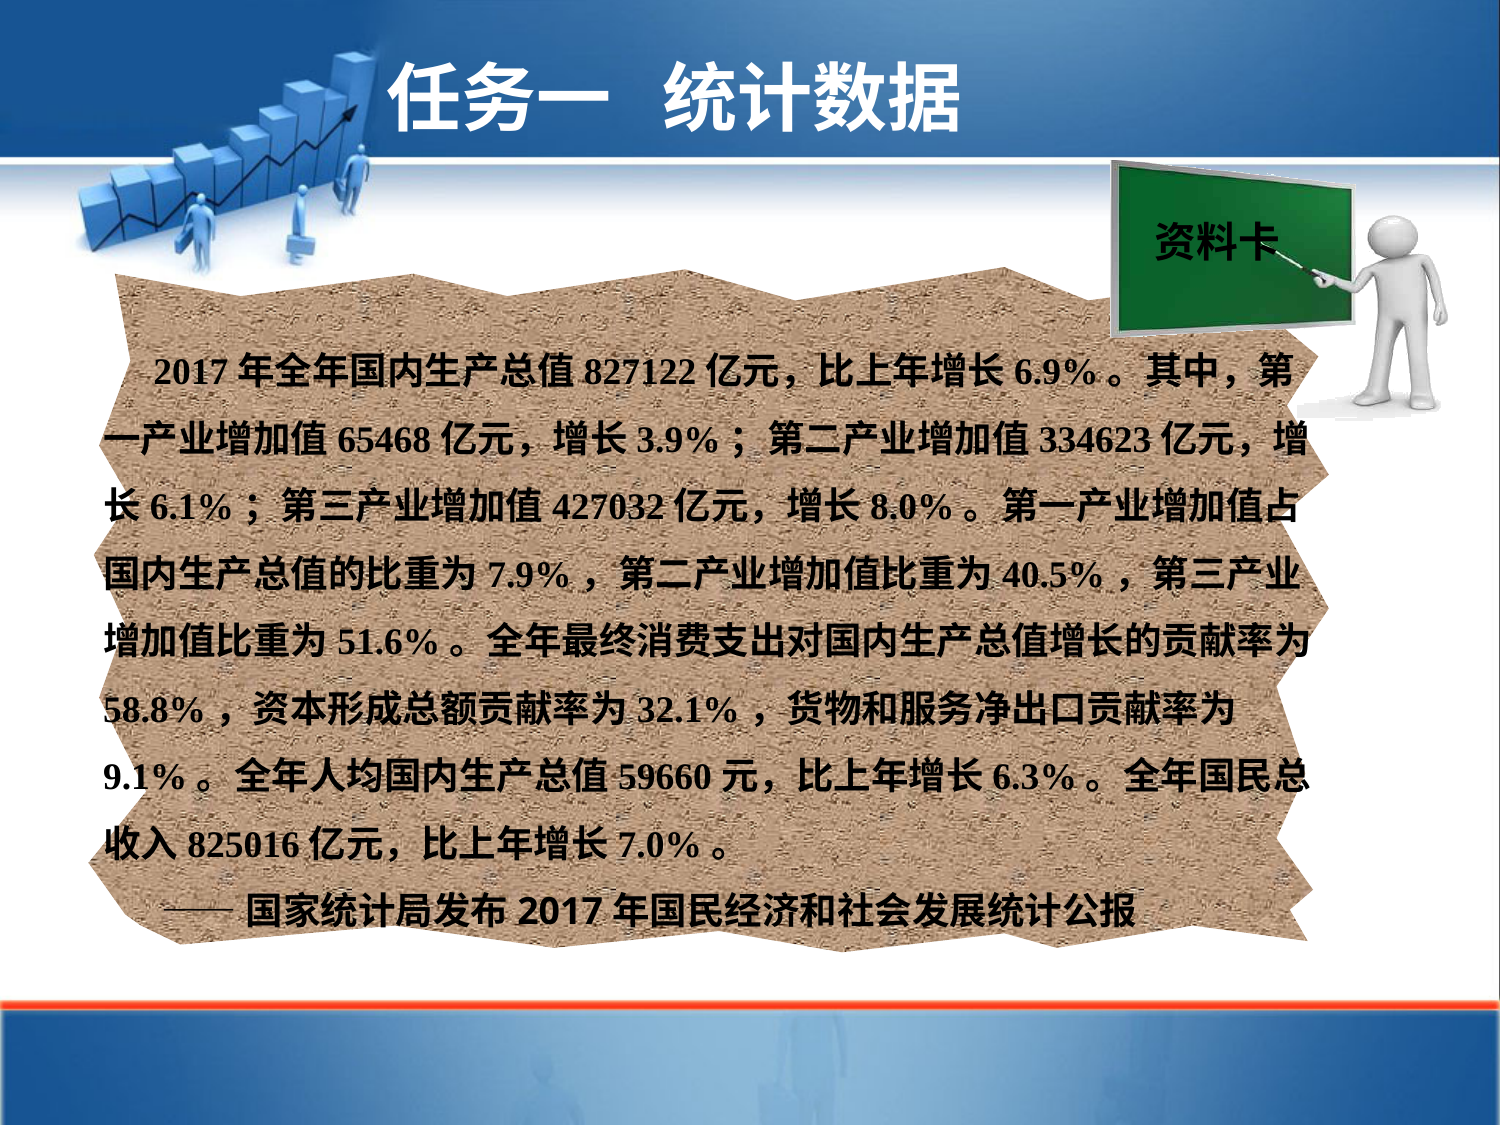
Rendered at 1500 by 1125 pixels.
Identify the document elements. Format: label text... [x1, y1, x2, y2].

text_box 2017年全年国内生产总值827122亿元，比上年增长6.9%。其中，第一产业增加值65468亿元，增长3.9%；第二产业增加值334623亿元，增长6.1%；第三产业增加值427032亿元，增长8.0%。第一产业增加值占国内生产总值的比重为7.9%，第二产业增加值比重为40.5%，第三产业增加值比重为51.6%。全年最终消费支出对国内生产总值增长的贡献率为58.8%，资本形成总额贡献率为32.1%，货物和服务净出口贡献率为9.1%。全年人均国内生产总值59660元，比上年增长6.3%。全年国民总收入825016亿元，比上年增长7.0%。 ——国家统计局发布2017年国民经济和社会发展统计公报 [88, 267, 1329, 953]
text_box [1092, 160, 1462, 426]
picture [0, 0, 1500, 1125]
text_box 任务一 统计数据 [372, 42, 1500, 148]
